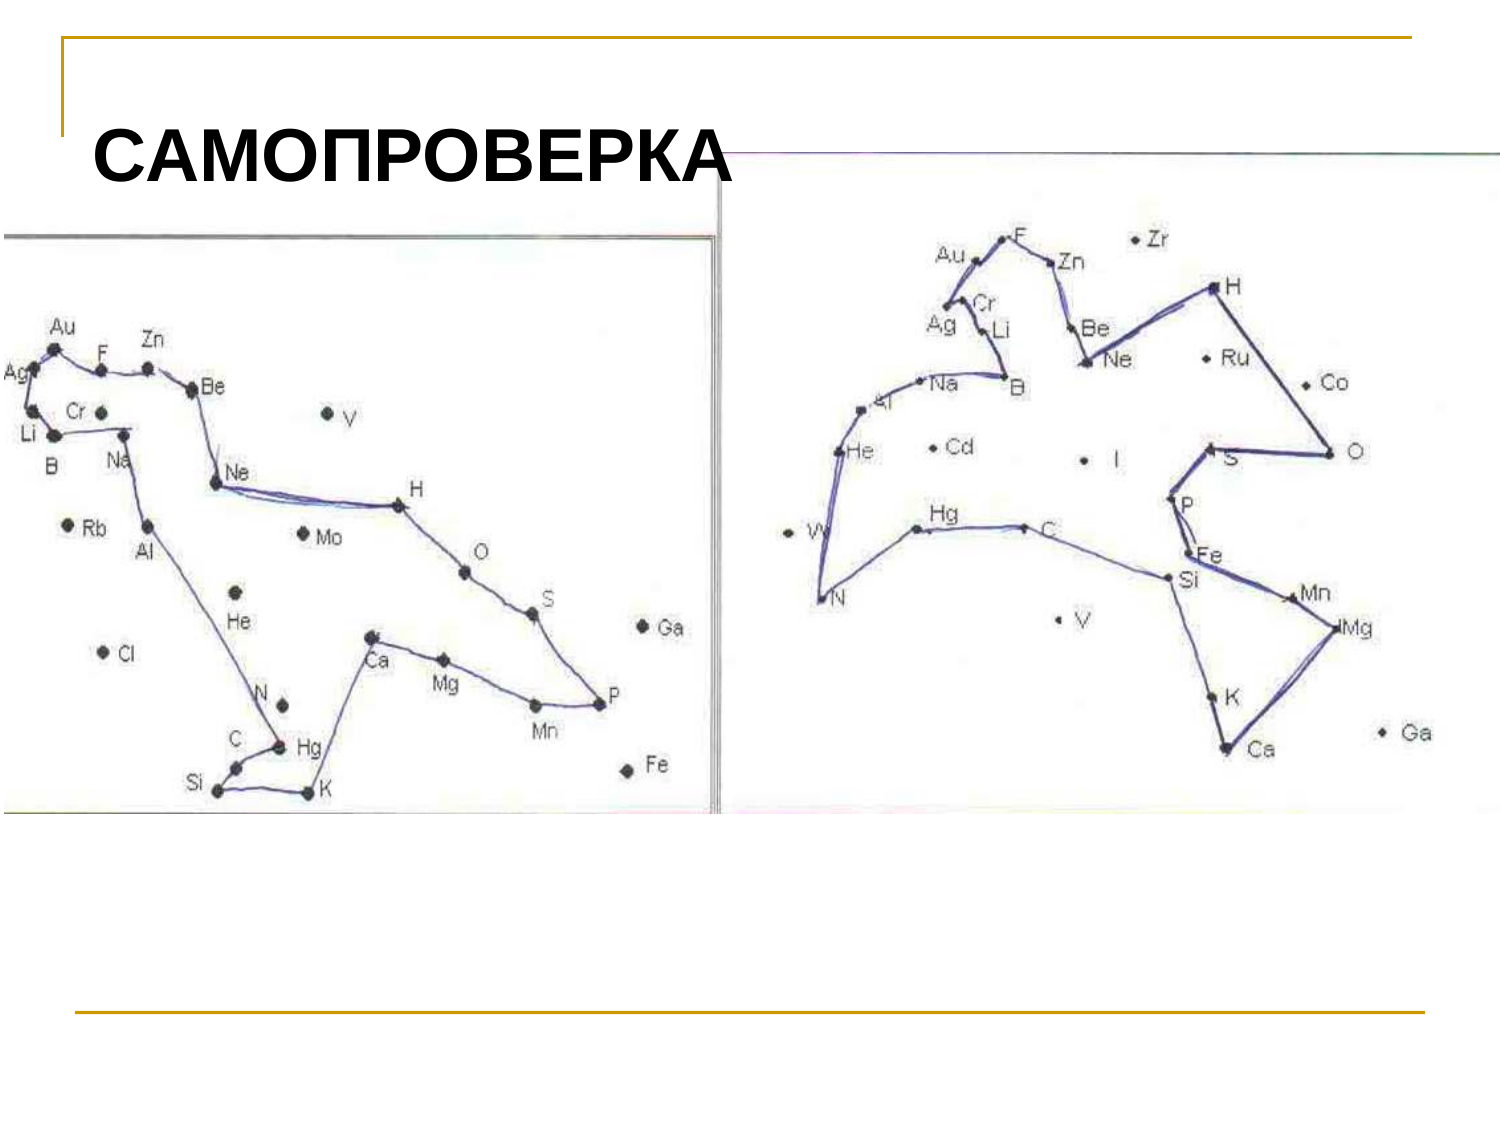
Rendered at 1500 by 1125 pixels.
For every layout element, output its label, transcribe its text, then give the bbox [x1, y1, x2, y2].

picture [4, 152, 1500, 814]
text_box САМОПРОВЕРКА [78, 99, 751, 150]
